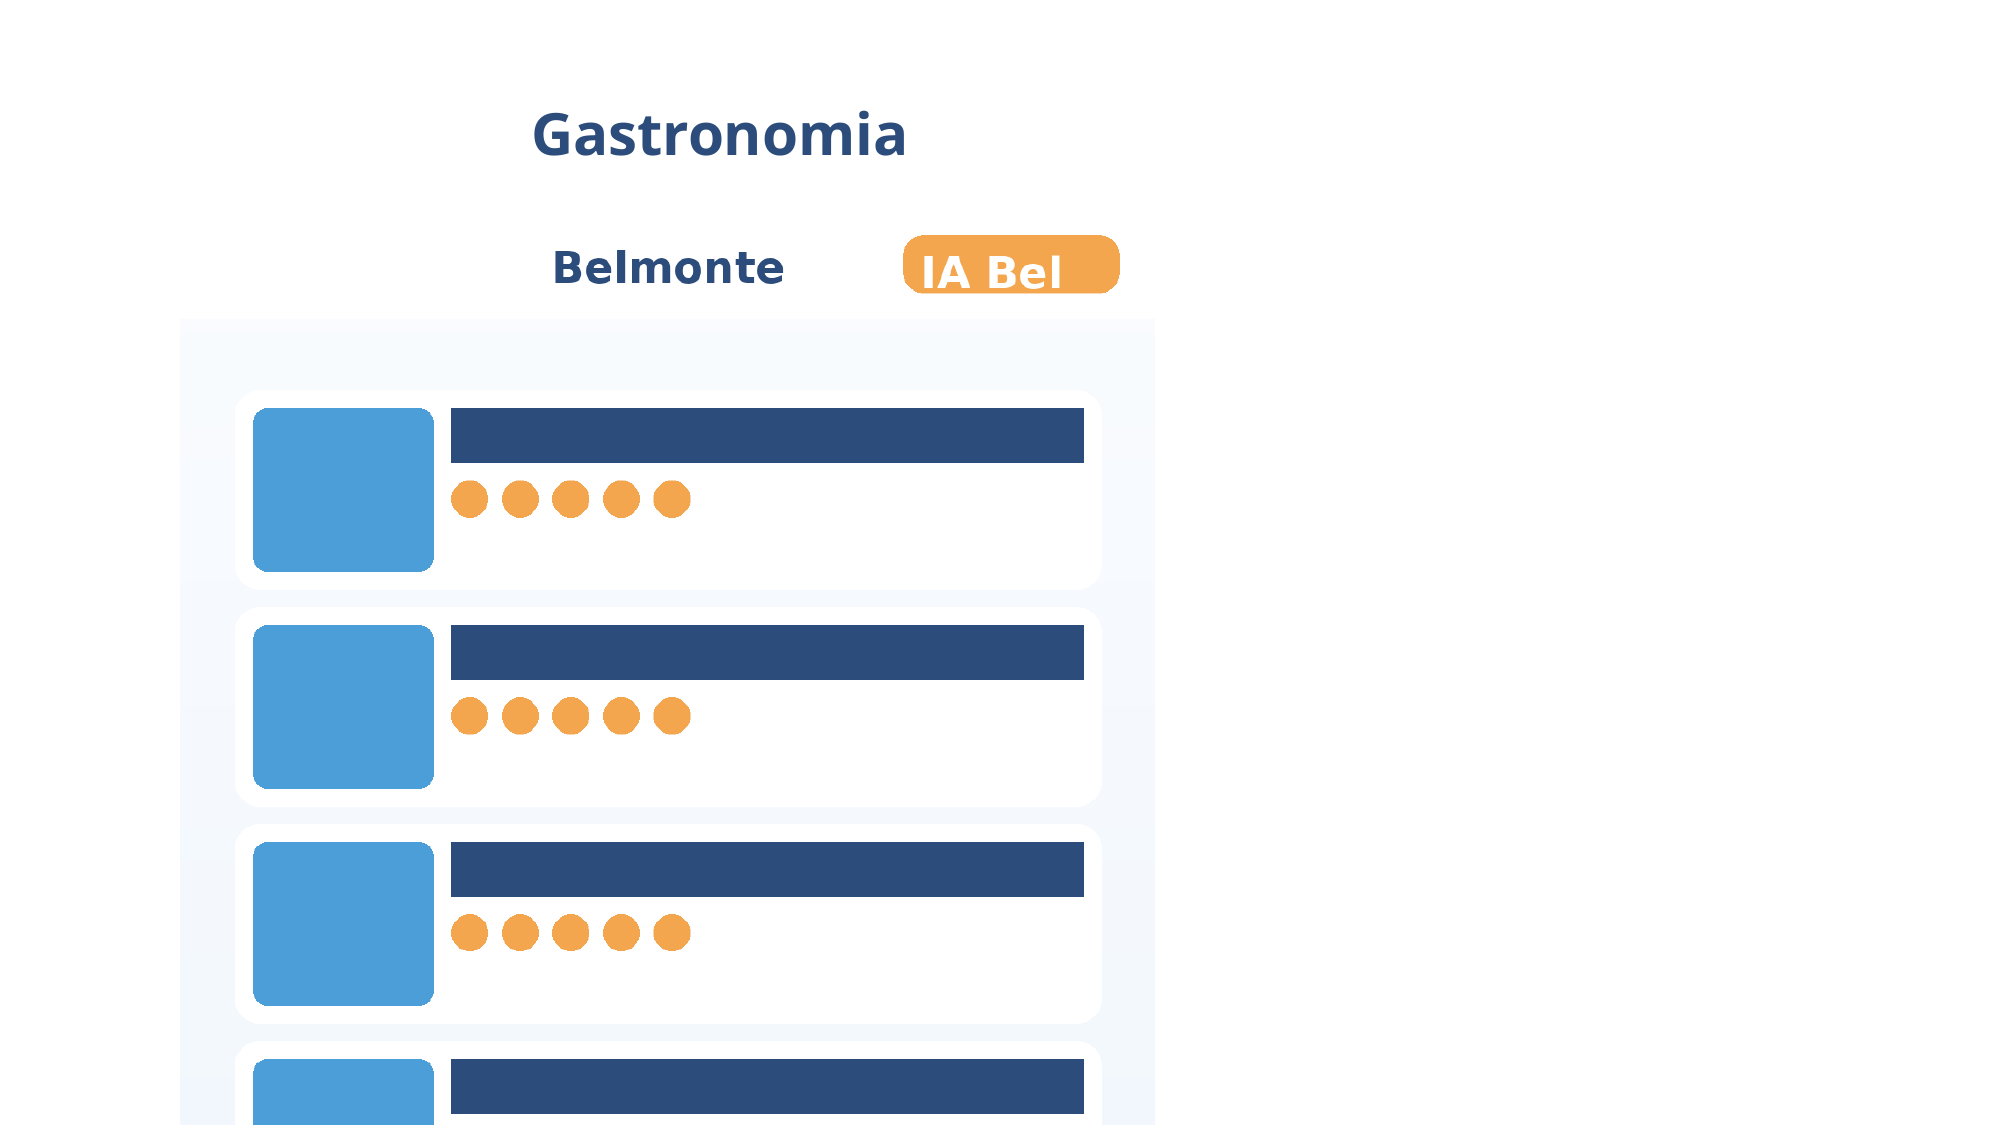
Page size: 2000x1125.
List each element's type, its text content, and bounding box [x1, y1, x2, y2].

text_box Gastronomia [516, 90, 924, 175]
picture [179, 209, 1156, 1125]
